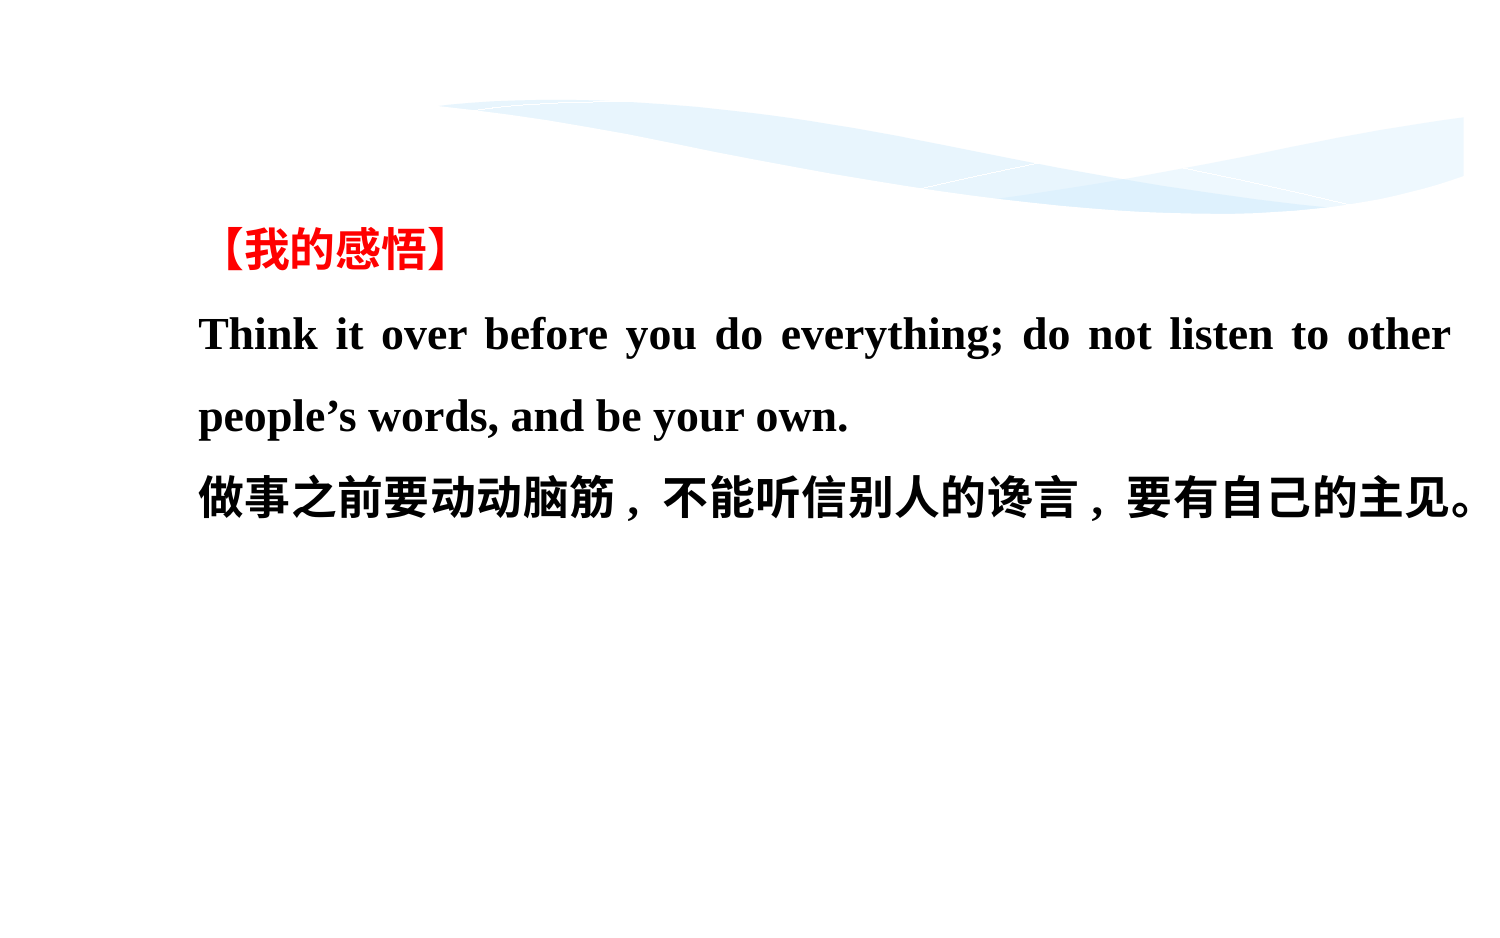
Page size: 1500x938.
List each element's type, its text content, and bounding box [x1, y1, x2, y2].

text_box 【我的感悟】 Think it over before you do everything; do not listen to other people’s words, and be your own. 做事之前要动动脑筋, 不能听信别人的谗言, 要有自己的主见。 [183, 186, 1467, 531]
